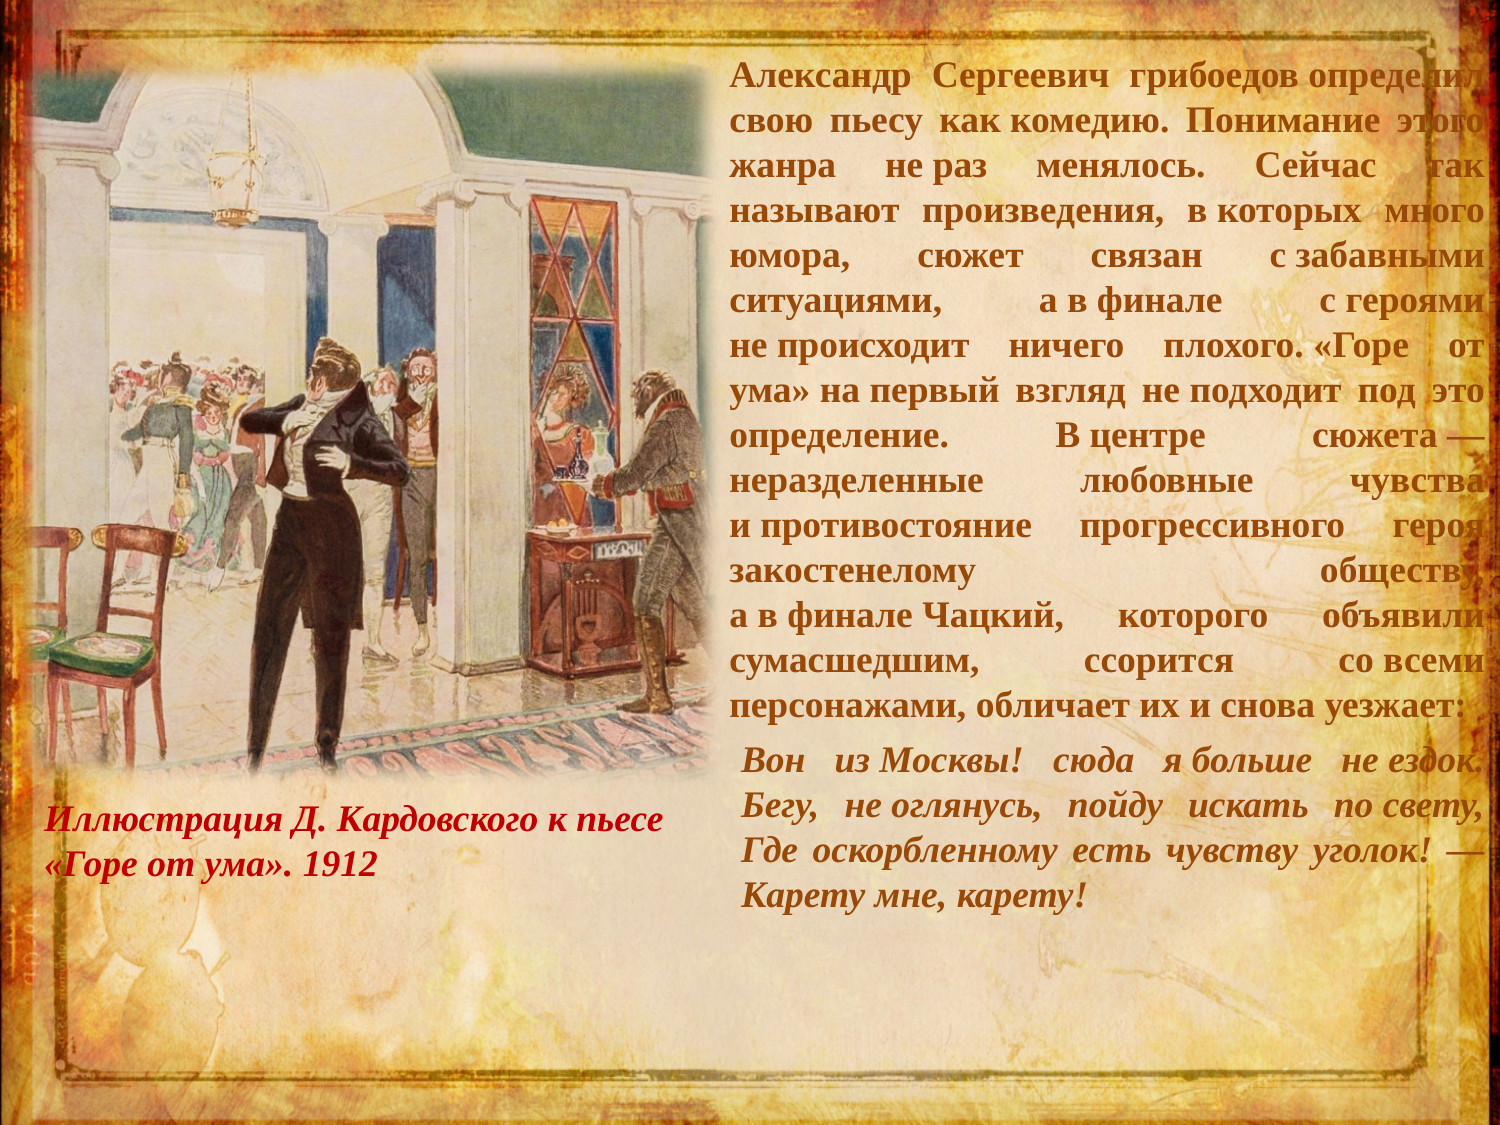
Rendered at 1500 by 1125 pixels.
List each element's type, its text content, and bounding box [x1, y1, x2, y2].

text_box Вон из Москвы! сюда я больше не ездок. Бегу, не оглянусь, пойду искать по свету, Где оскорбленному есть чувству уголок! — Карету мне, карету! [726, 727, 1500, 923]
picture [0, 0, 1500, 1125]
text_box Александр Сергеевич грибоедов определил свою пьесу как комедию. Понимание этого жанра не раз менялось. Сейчас так называют произведения, в которых много юмора, сюжет связан с забавными ситуациями, а в финале с героями не происходит ничего плохого. «Горе от ума» на первый взгляд не подходит под это определение. В центре сюжета — неразделенные любовные чувства и противостояние прогрессивного героя закостенелому обществу, а в финале Чацкий, которого объявили сумасшедшим, ссорится со всеми персонажами, обличает их и снова уезжает: [714, 42, 1500, 727]
text_box Иллюстрация Д. Кардовского к пьесе «Горе от ума». 1912 [29, 786, 780, 892]
